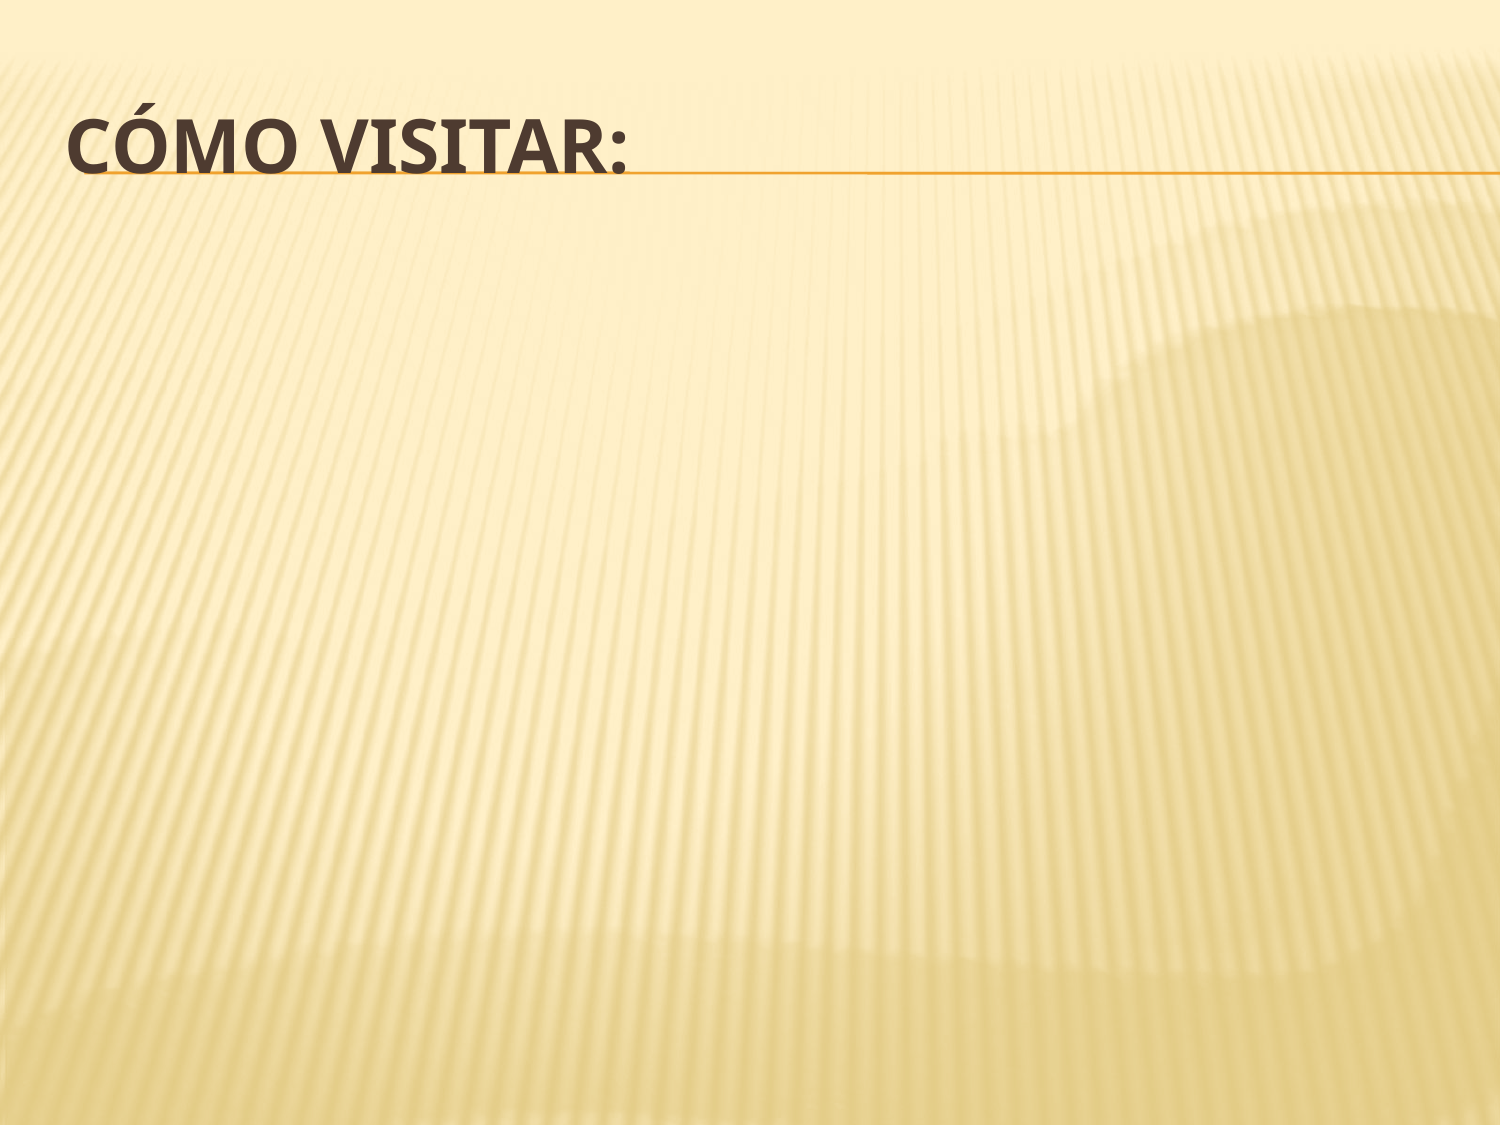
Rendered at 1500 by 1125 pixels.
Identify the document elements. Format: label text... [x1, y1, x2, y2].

title Cómo visitar: [50, 75, 1475, 213]
